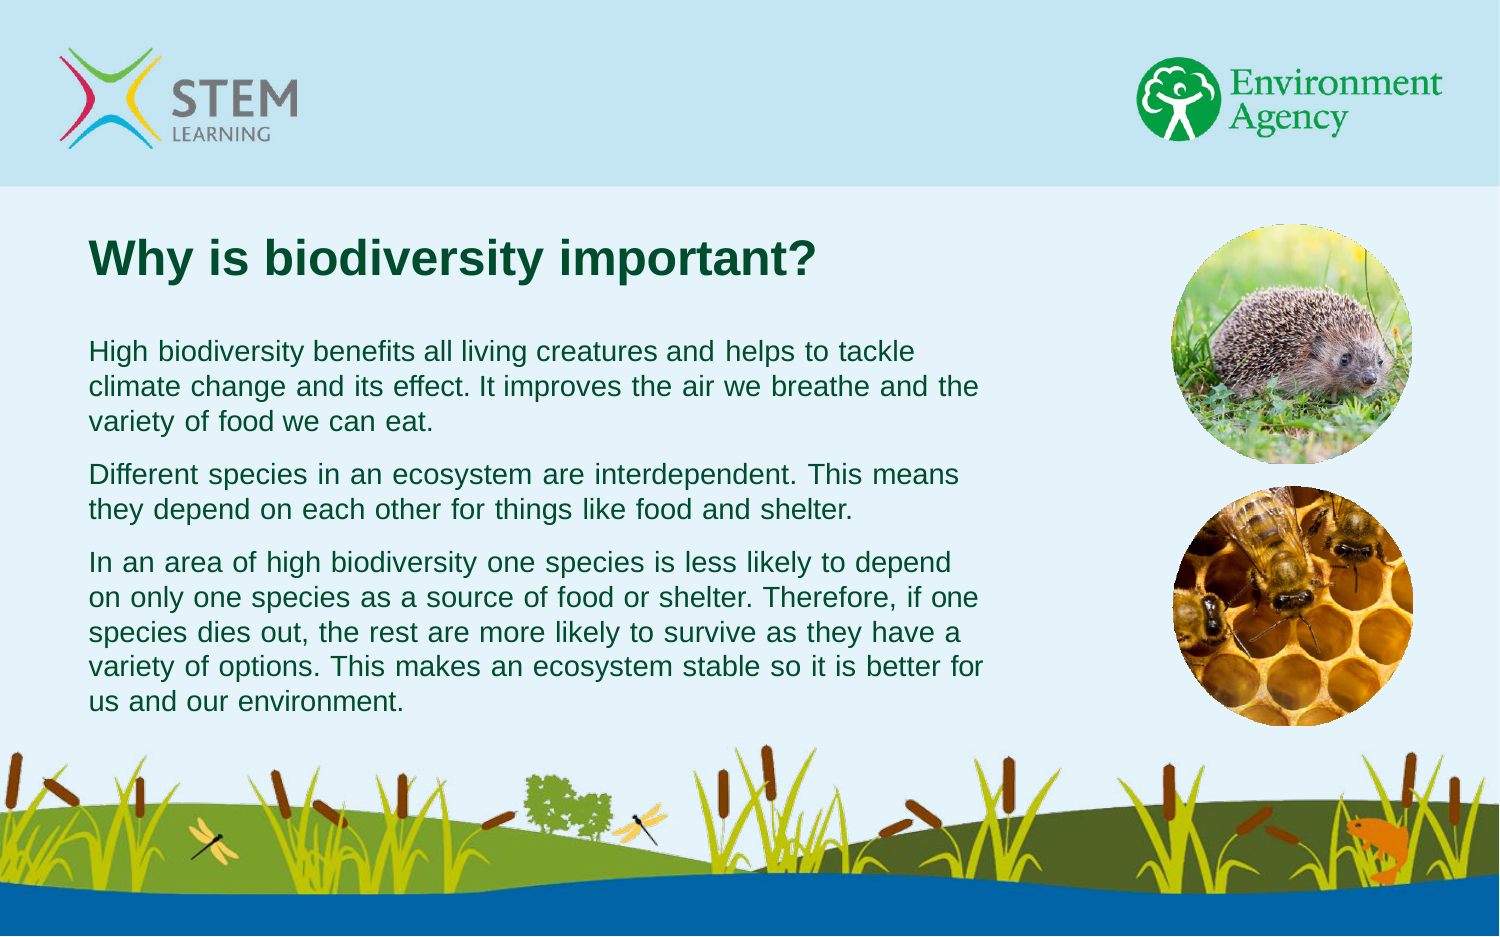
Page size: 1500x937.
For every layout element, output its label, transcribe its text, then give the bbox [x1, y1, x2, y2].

picture [72, 123, 149, 149]
picture [1129, 50, 1448, 146]
picture [0, 743, 1499, 894]
text_box High biodiversity benefits all living creatures and helps to tackle climate change and its effect. It improves the air we breathe and the variety of food we can eat. Different species in an ecosystem are interdependent. This means they depend on each other for things like food and shelter. In an area of high biodiversity one species is less likely to depend on only one species as a source of food or shelter. Therefore, if one species dies out, the rest are more likely to survive as they have a variety of options. This makes an ecosystem stable so it is better for us and our environment. [86, 330, 990, 718]
picture [1170, 222, 1412, 464]
picture [59, 47, 297, 149]
title Why is biodiversity important? [86, 223, 1167, 382]
picture [1171, 484, 1413, 726]
